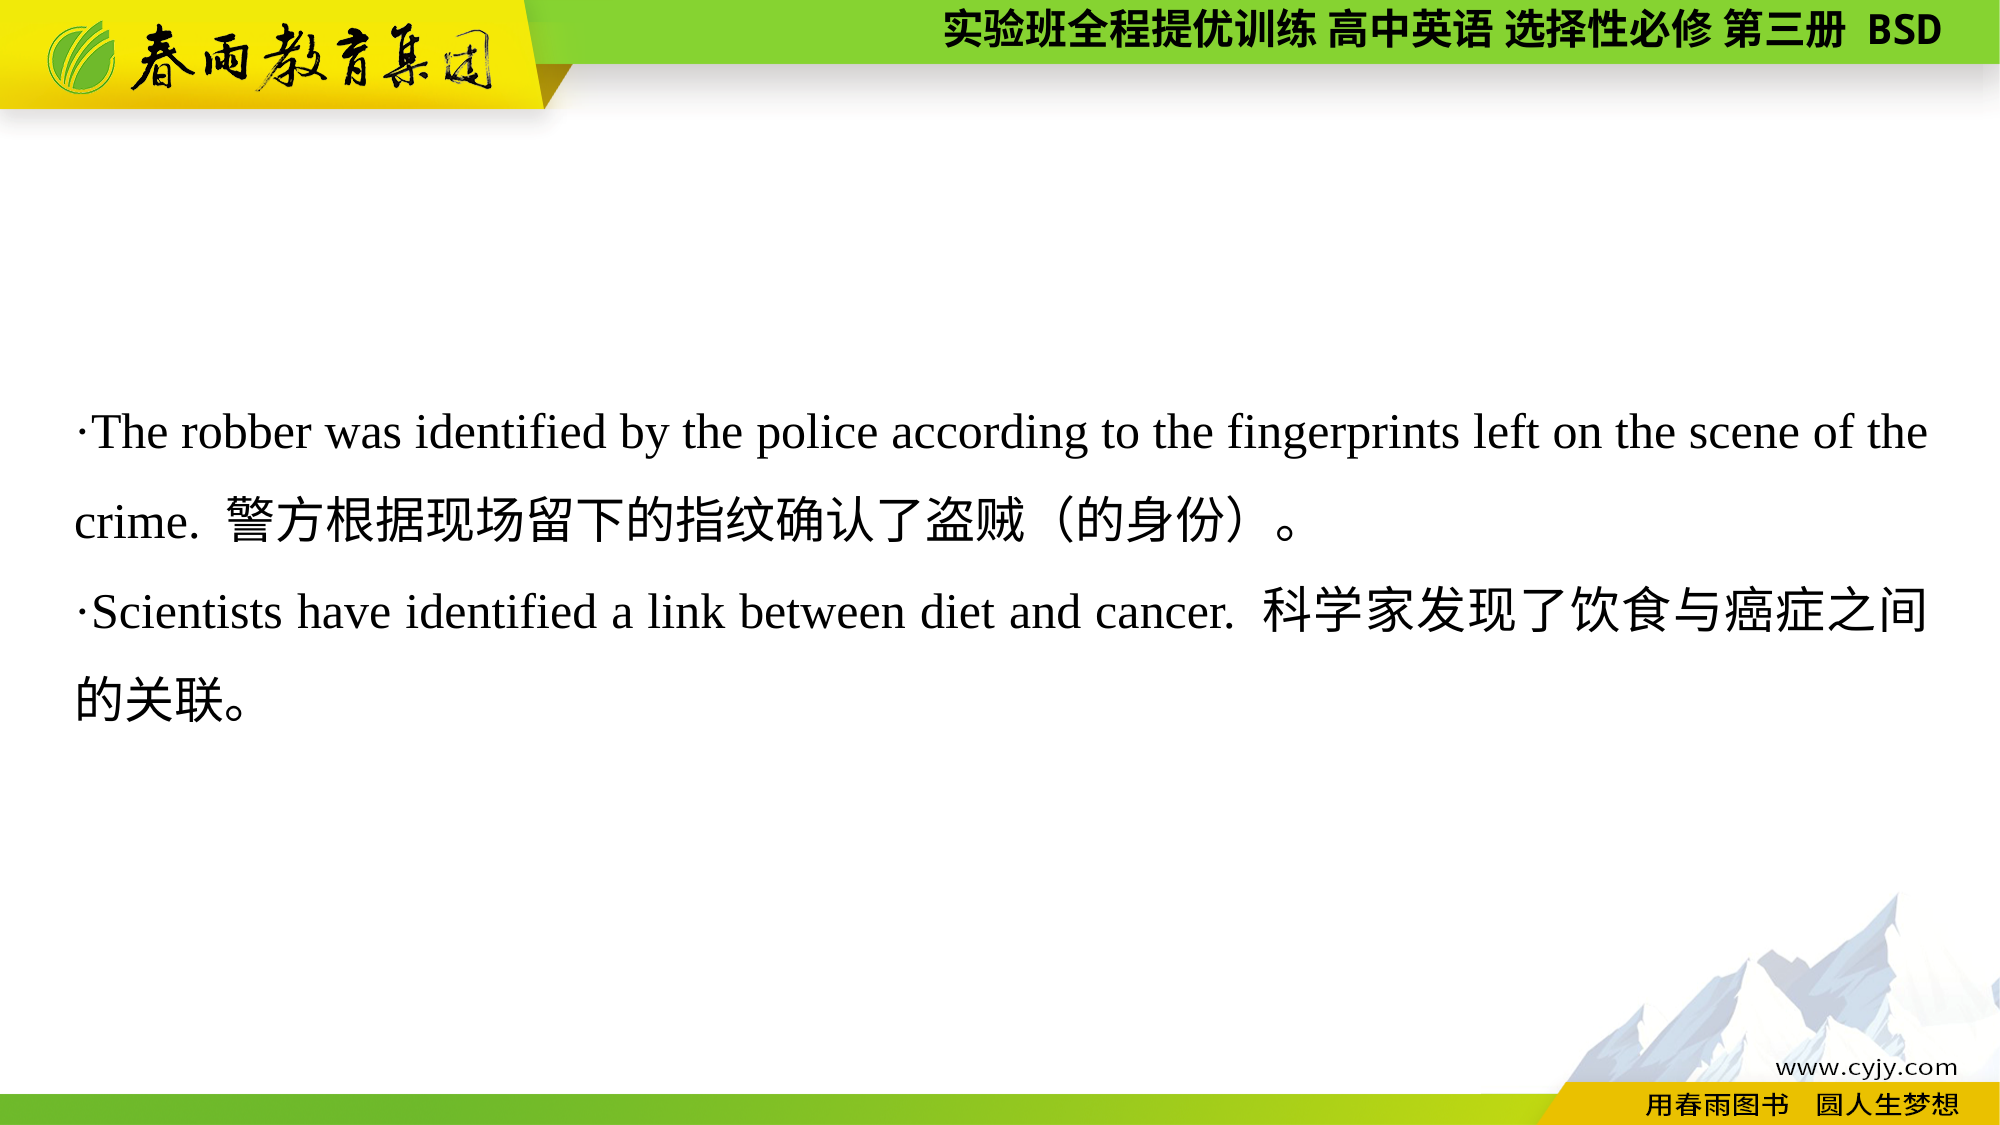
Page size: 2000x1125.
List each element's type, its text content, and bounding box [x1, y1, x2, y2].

picture [0, 0, 2000, 1125]
list ·The robber was identified by the police according to the fingerprints left on the scene of the crime. 警方根据现场留下的指纹确认了盗贼（的身份）。 ·Scientists have identified a link between diet and cancer. 科学家发现了饮食与癌症之间的关联。 [59, 360, 1944, 728]
